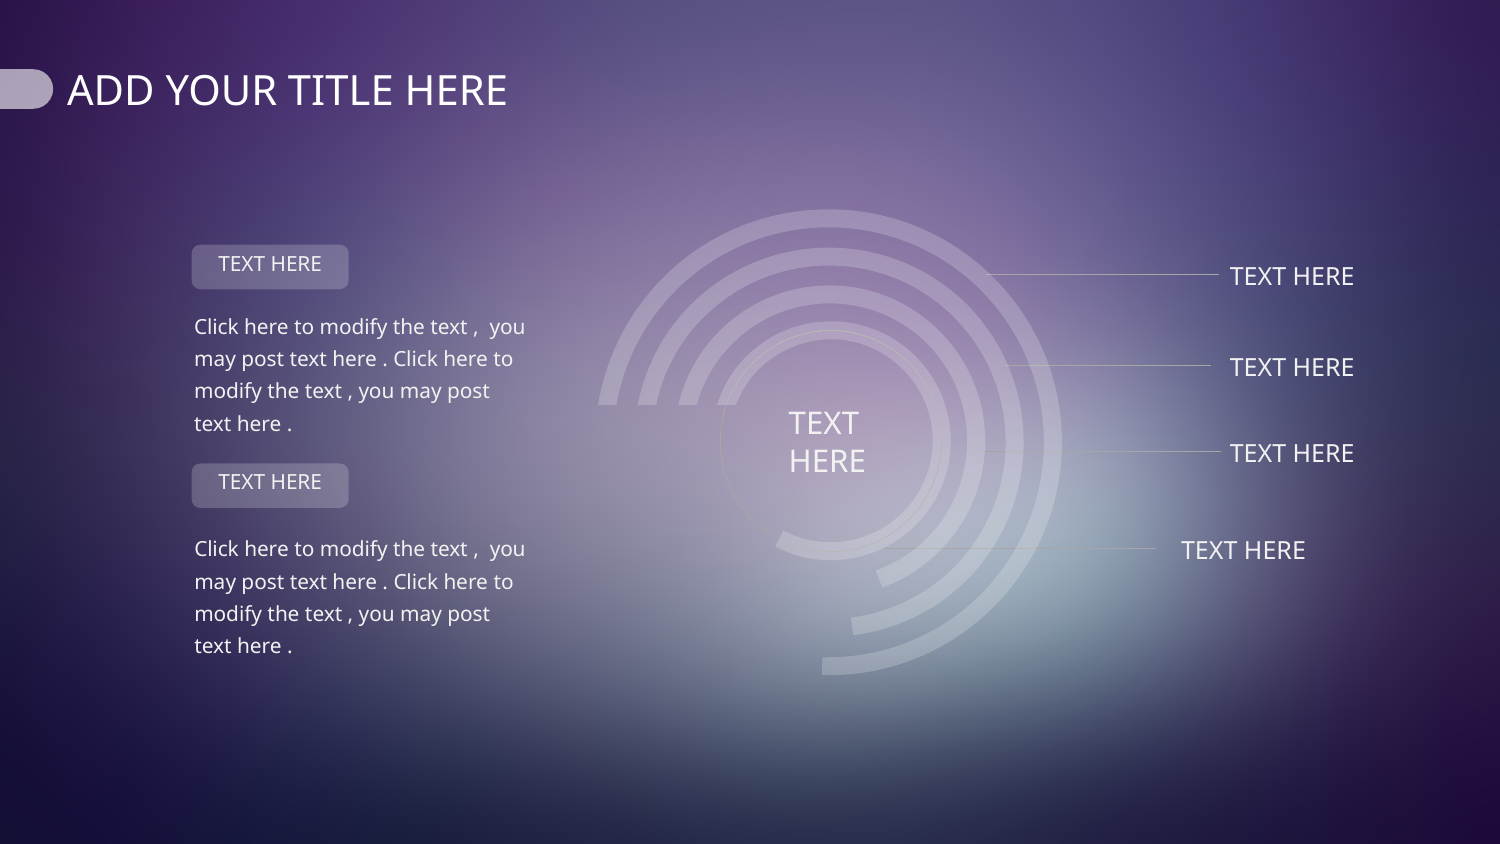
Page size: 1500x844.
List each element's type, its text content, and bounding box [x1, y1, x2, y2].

text_box [717, 321, 951, 561]
text_box TEXT HERE [1169, 528, 1318, 570]
text_box TEXT HERE [1218, 345, 1367, 387]
text_box TEXT HERE [191, 244, 349, 290]
text_box [637, 247, 1024, 636]
text_box [678, 285, 986, 588]
text_box Click here to modify the text , you may post text here . Click here to modify the text , you may post text here . [183, 300, 538, 442]
text_box TEXT HERE [1218, 432, 1367, 474]
text_box [0, 69, 54, 109]
text_box TEXT HERE [1218, 254, 1367, 296]
picture [0, 0, 1500, 844]
text_box Click here to modify the text , you may post text here . Click here to modify the text , you may post text here . [183, 522, 538, 664]
text_box TEXT HERE [191, 463, 349, 508]
text_box [598, 209, 1062, 676]
text_box TEXT HERE [720, 340, 932, 542]
